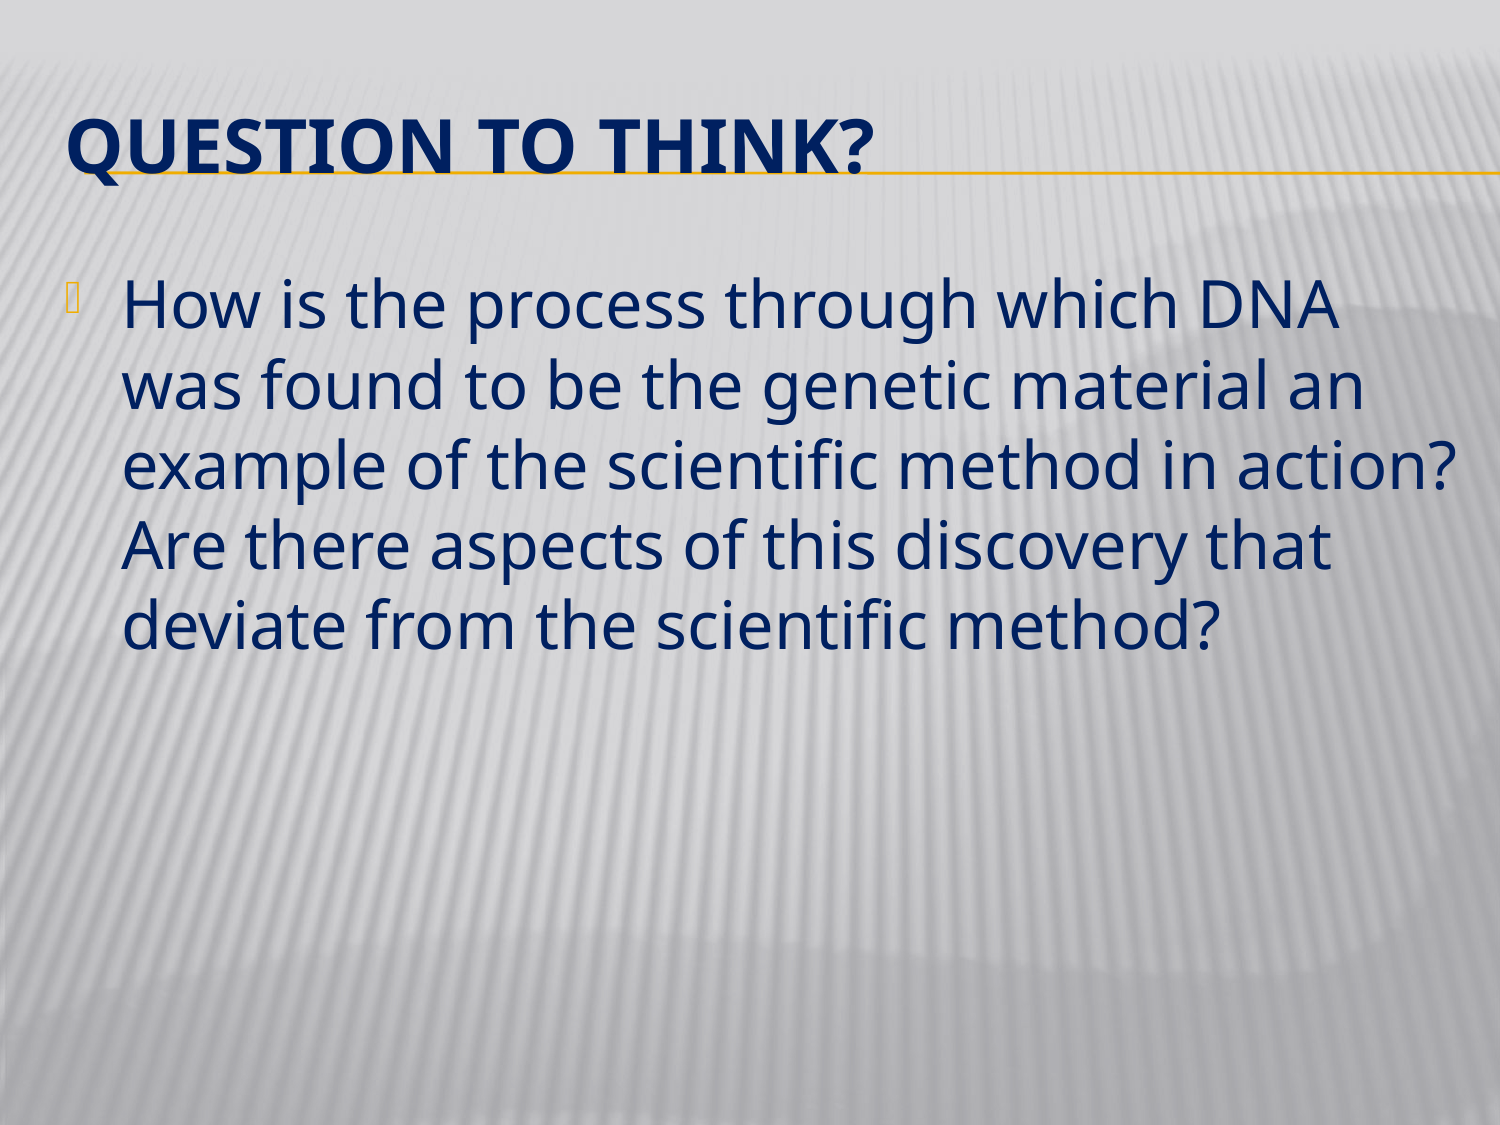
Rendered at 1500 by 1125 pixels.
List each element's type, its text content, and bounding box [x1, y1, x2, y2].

list How is the process through which DNA was found to be the genetic material an example of the scientific method in action? Are there aspects of this discovery that deviate from the scientific method? [50, 254, 1475, 998]
title Question to think? [50, 75, 1475, 213]
